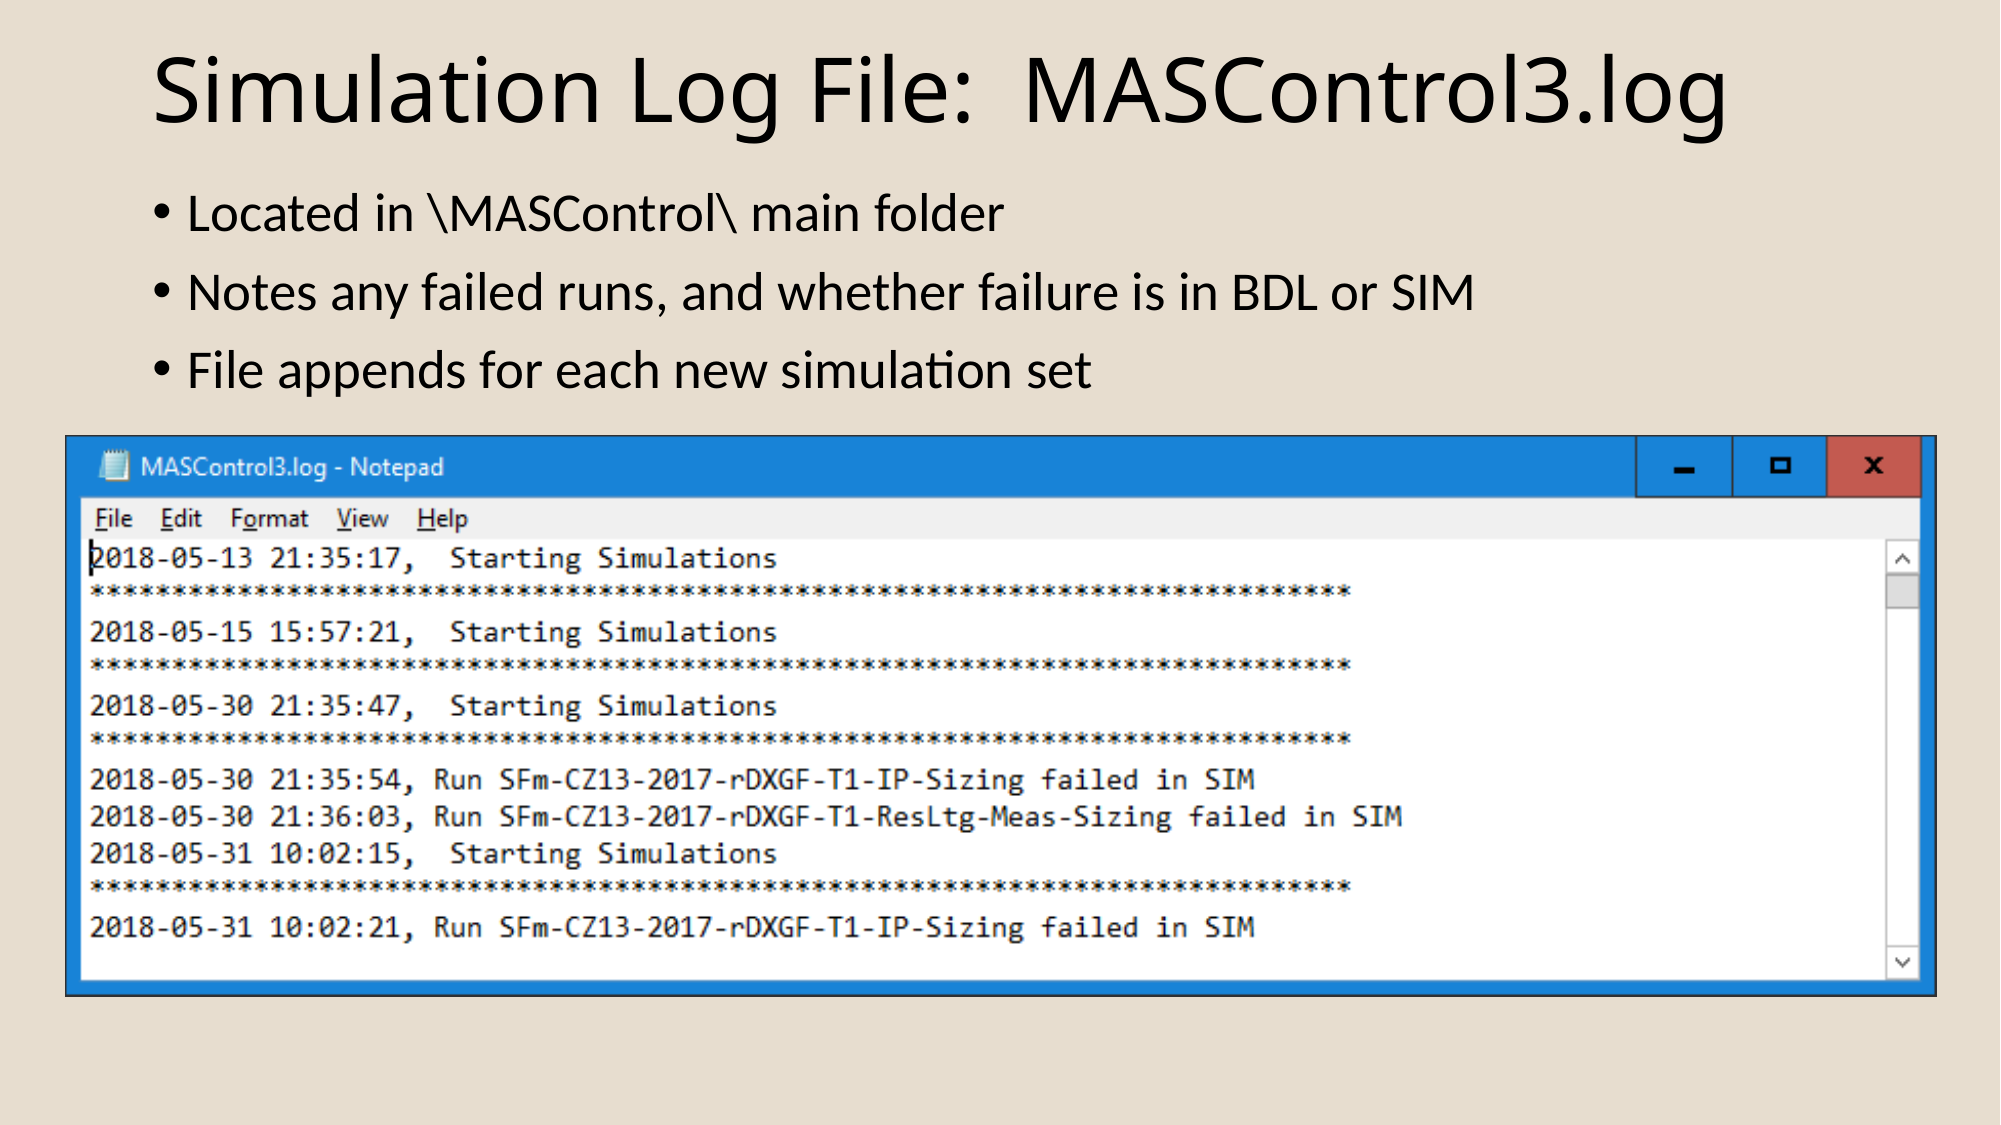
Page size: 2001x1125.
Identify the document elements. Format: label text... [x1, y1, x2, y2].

picture [65, 435, 1937, 997]
title Simulation Log File: MASControl3.log [137, 37, 1863, 150]
list Located in \MASControl\ main folder Notes any failed runs, and whether failure is in BDL or SIM File appends for each new simulation set [137, 177, 1863, 409]
